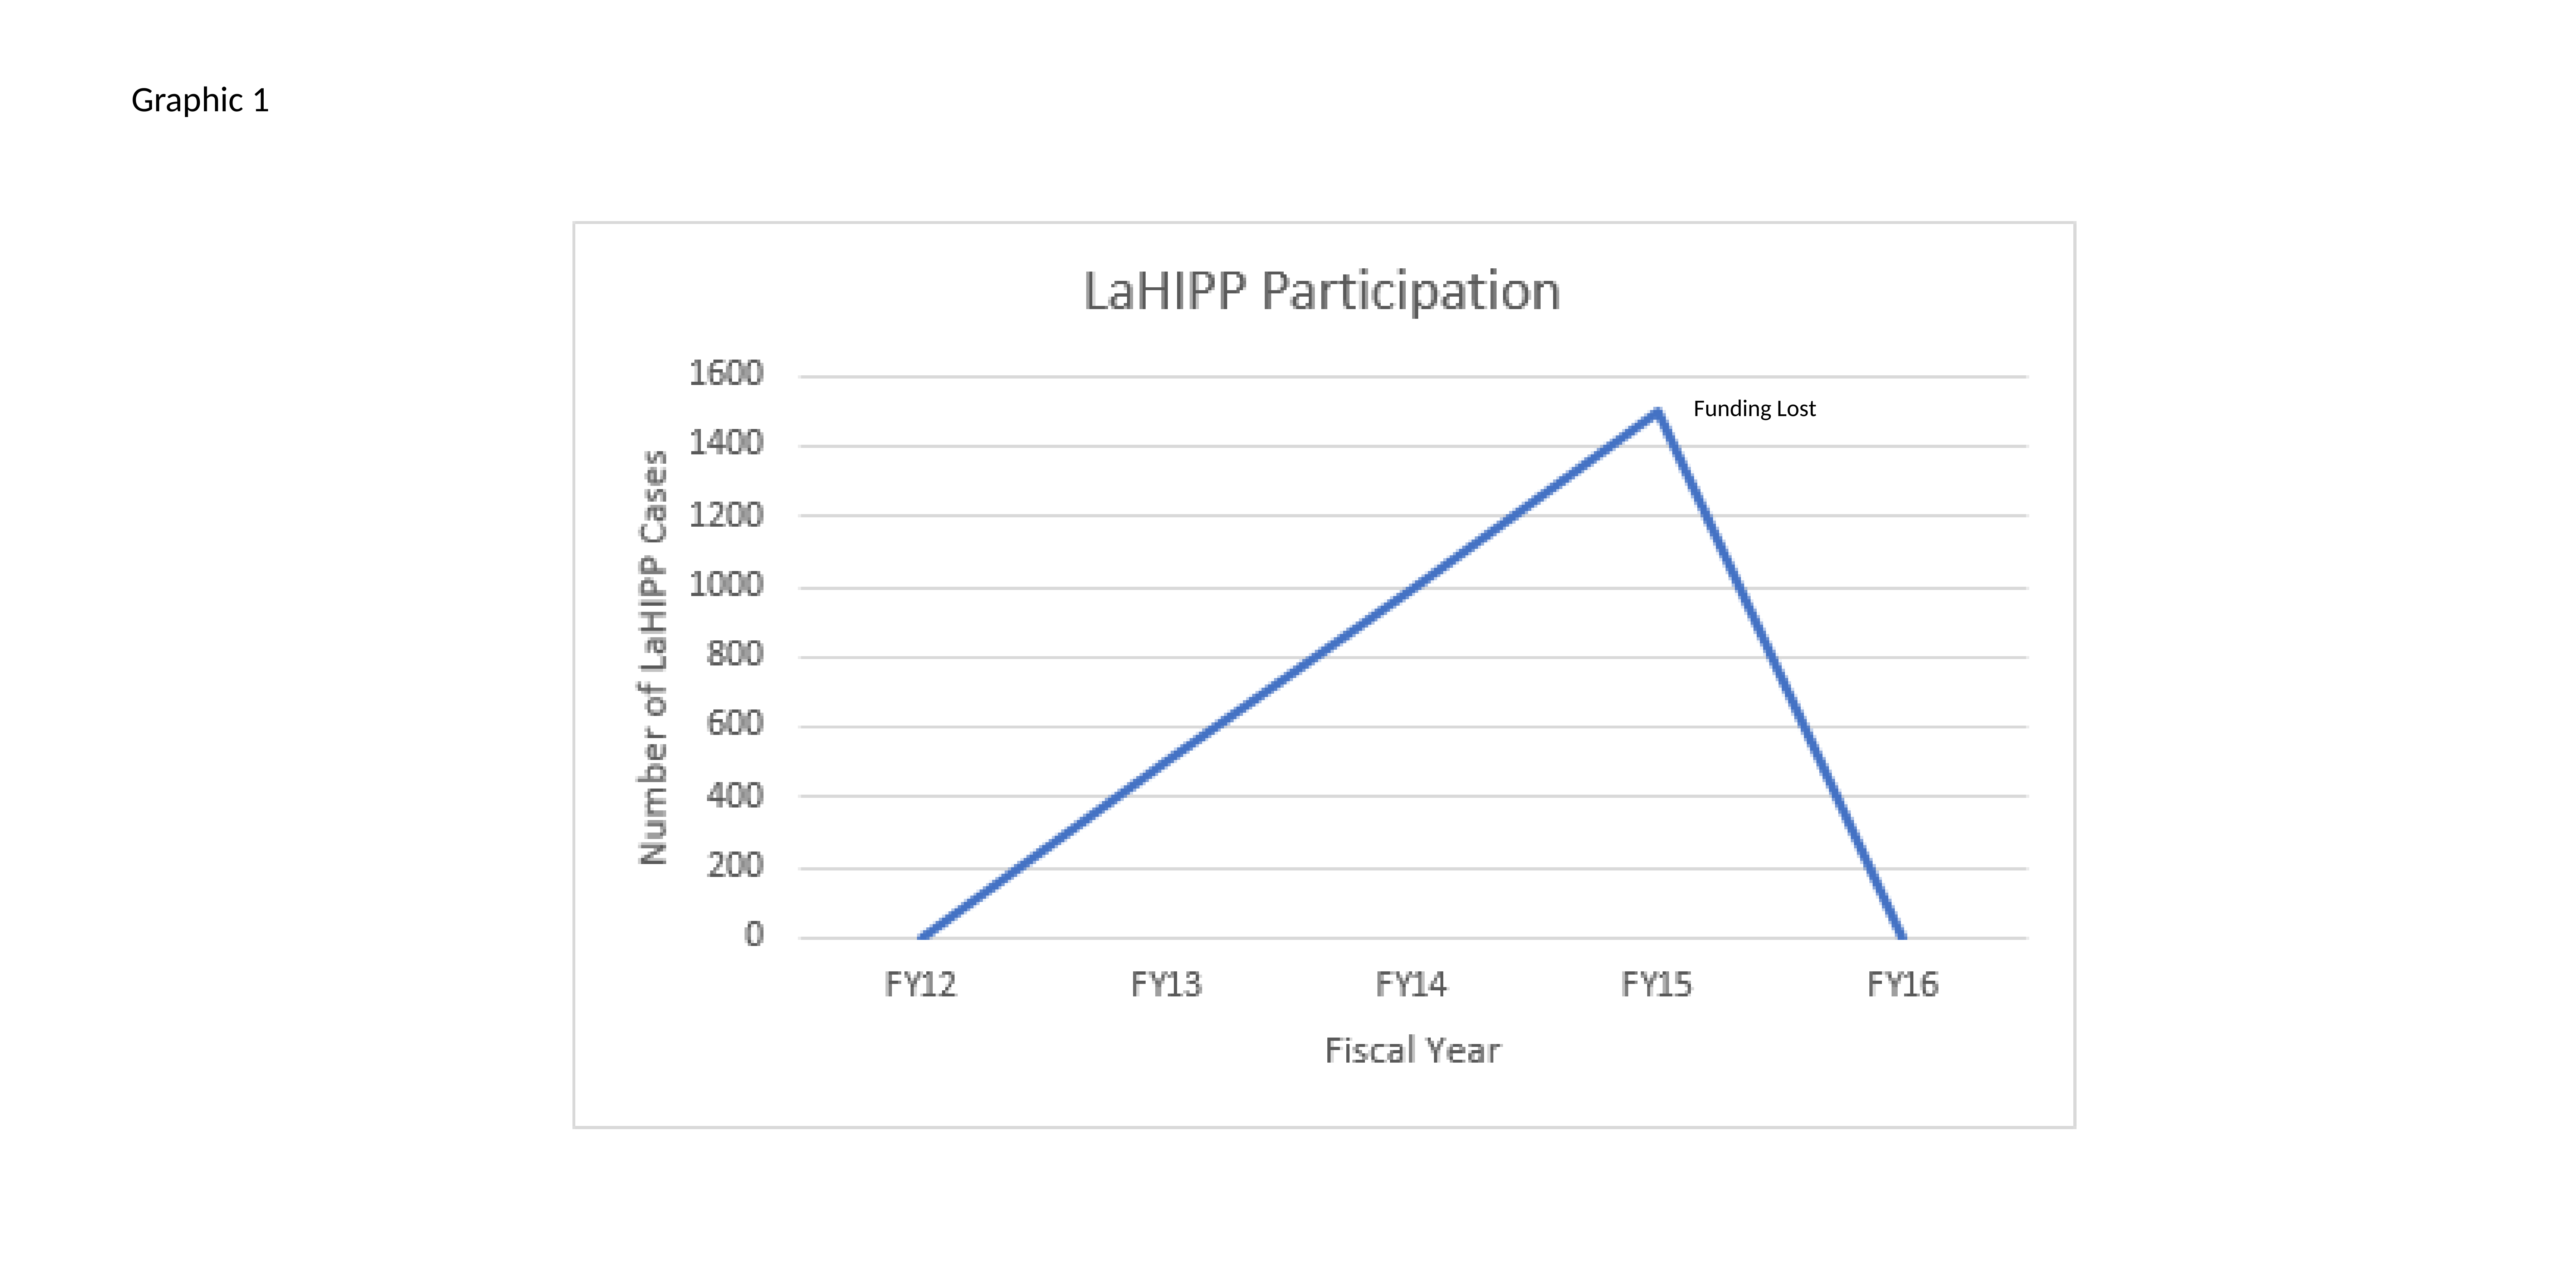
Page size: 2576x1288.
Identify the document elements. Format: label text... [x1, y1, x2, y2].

picture [572, 221, 2077, 1129]
text_box Graphic 1 [126, 73, 449, 121]
